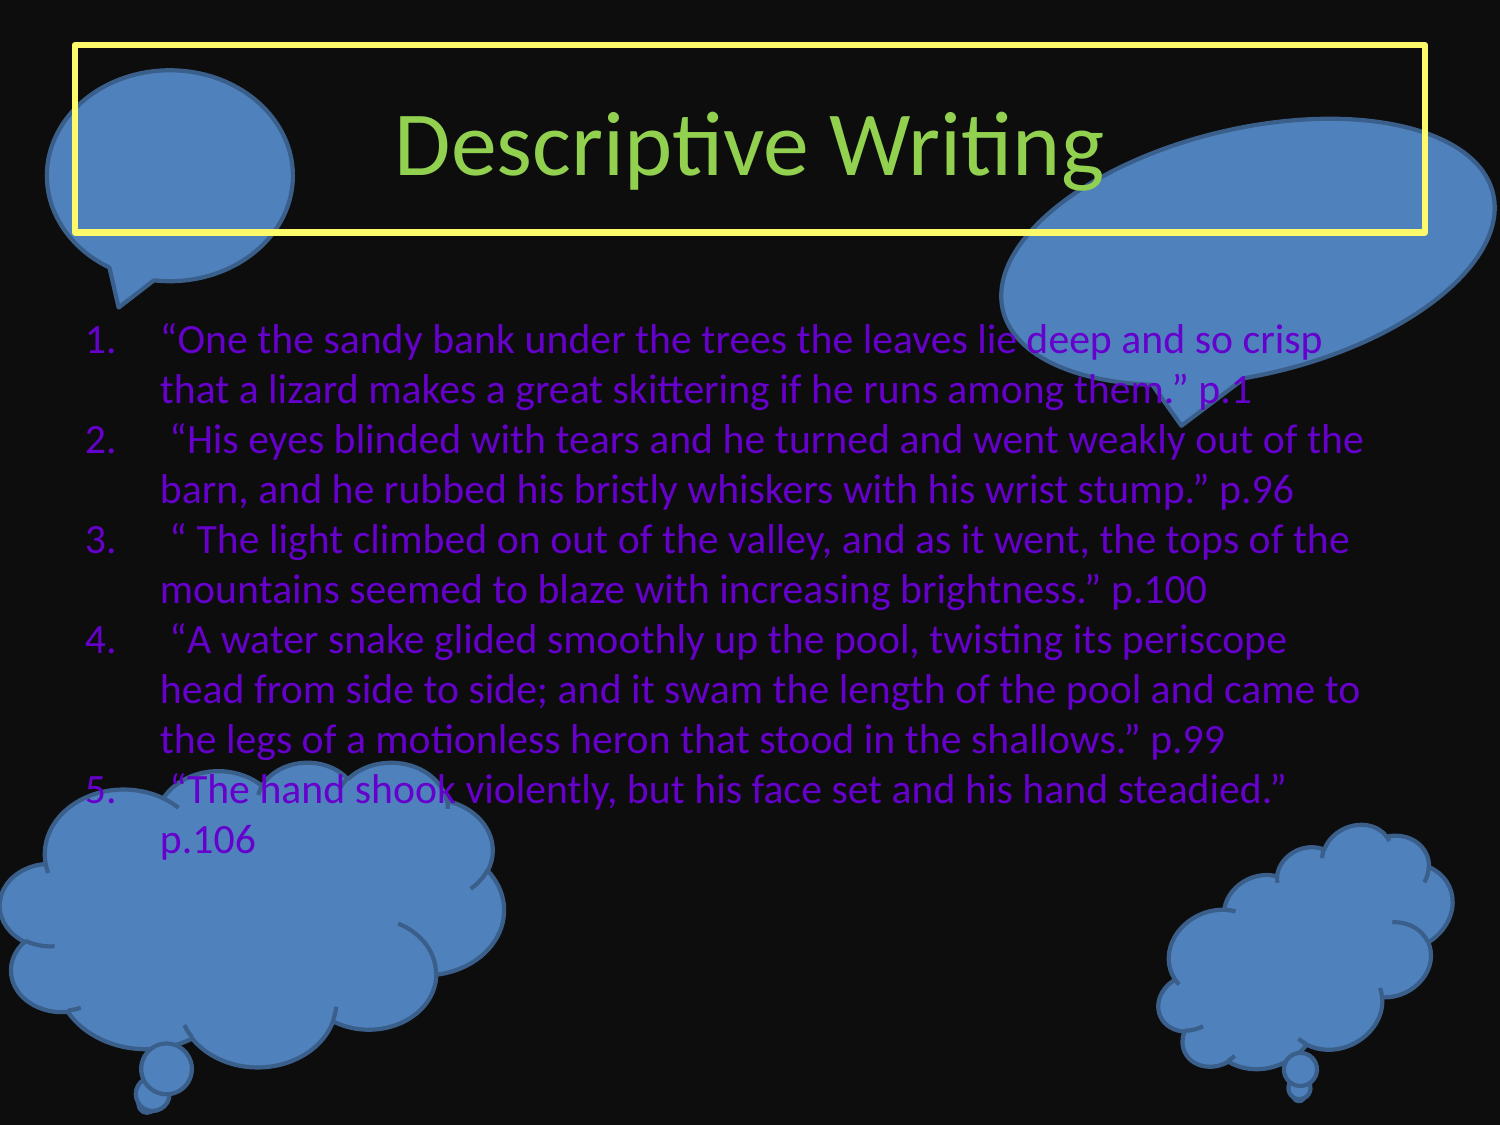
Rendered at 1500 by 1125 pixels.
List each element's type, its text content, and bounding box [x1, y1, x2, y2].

text_box [999, 130, 1497, 336]
text_box [1156, 822, 1455, 1104]
title Descriptive Writing [75, 45, 1425, 233]
text_box [0, 804, 506, 1115]
text_box [44, 105, 276, 304]
text_box “One the sandy bank under the trees the leaves lie deep and so crisp that a lizard makes a great skittering if he runs among them.” p.1 “His eyes blinded with tears and he turned and went weakly out of the barn, and he rubbed his bristly whiskers with his wrist stump.” p.96 “ The light climbed on out of the valley, and as it went, the tops of the mountains seemed to blaze with increasing brightness.” p.100 “A water snake glided smoothly up the pool, twisting its periscope head from side to side; and it swam the length of the pool and came to the legs of a motionless heron that stood in the shallows.” p.99 “The hand shook violently, but his face set and his hand steadied.” p.106 [70, 304, 1383, 920]
